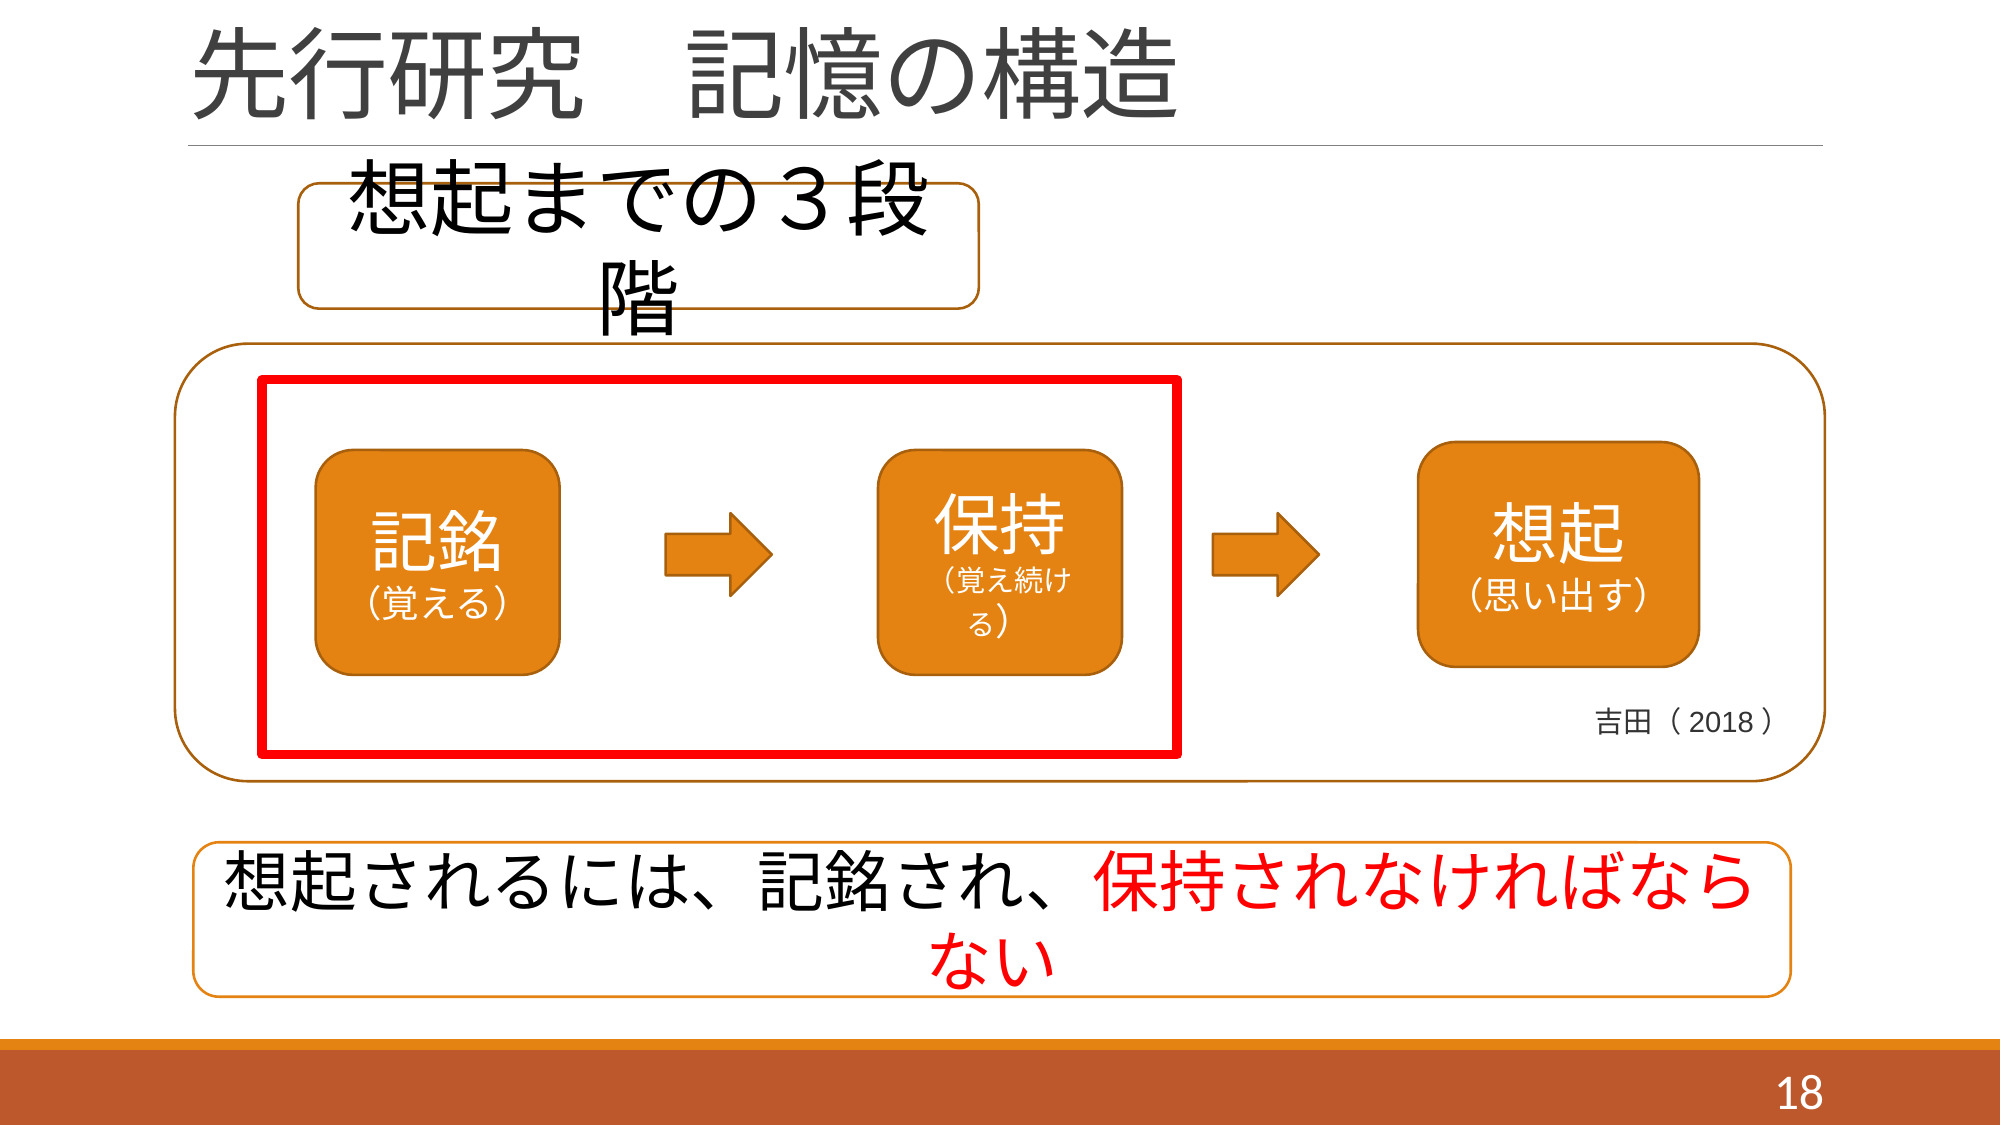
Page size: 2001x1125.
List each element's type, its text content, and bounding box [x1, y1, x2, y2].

text_box [1211, 511, 1321, 598]
text_box [173, 342, 1827, 783]
slide_number 18 [1624, 1059, 1840, 1120]
text_box 想起までの３段階 [296, 181, 981, 310]
title 先行研究 記憶の構造 [174, 13, 1825, 140]
text_box 想起 （思い出す） [1416, 440, 1701, 669]
text_box 想起されるには、記銘され、保持されなければならない [191, 840, 1793, 999]
text_box [262, 379, 1178, 755]
text_box 吉田（2018） [1178, 695, 1805, 746]
